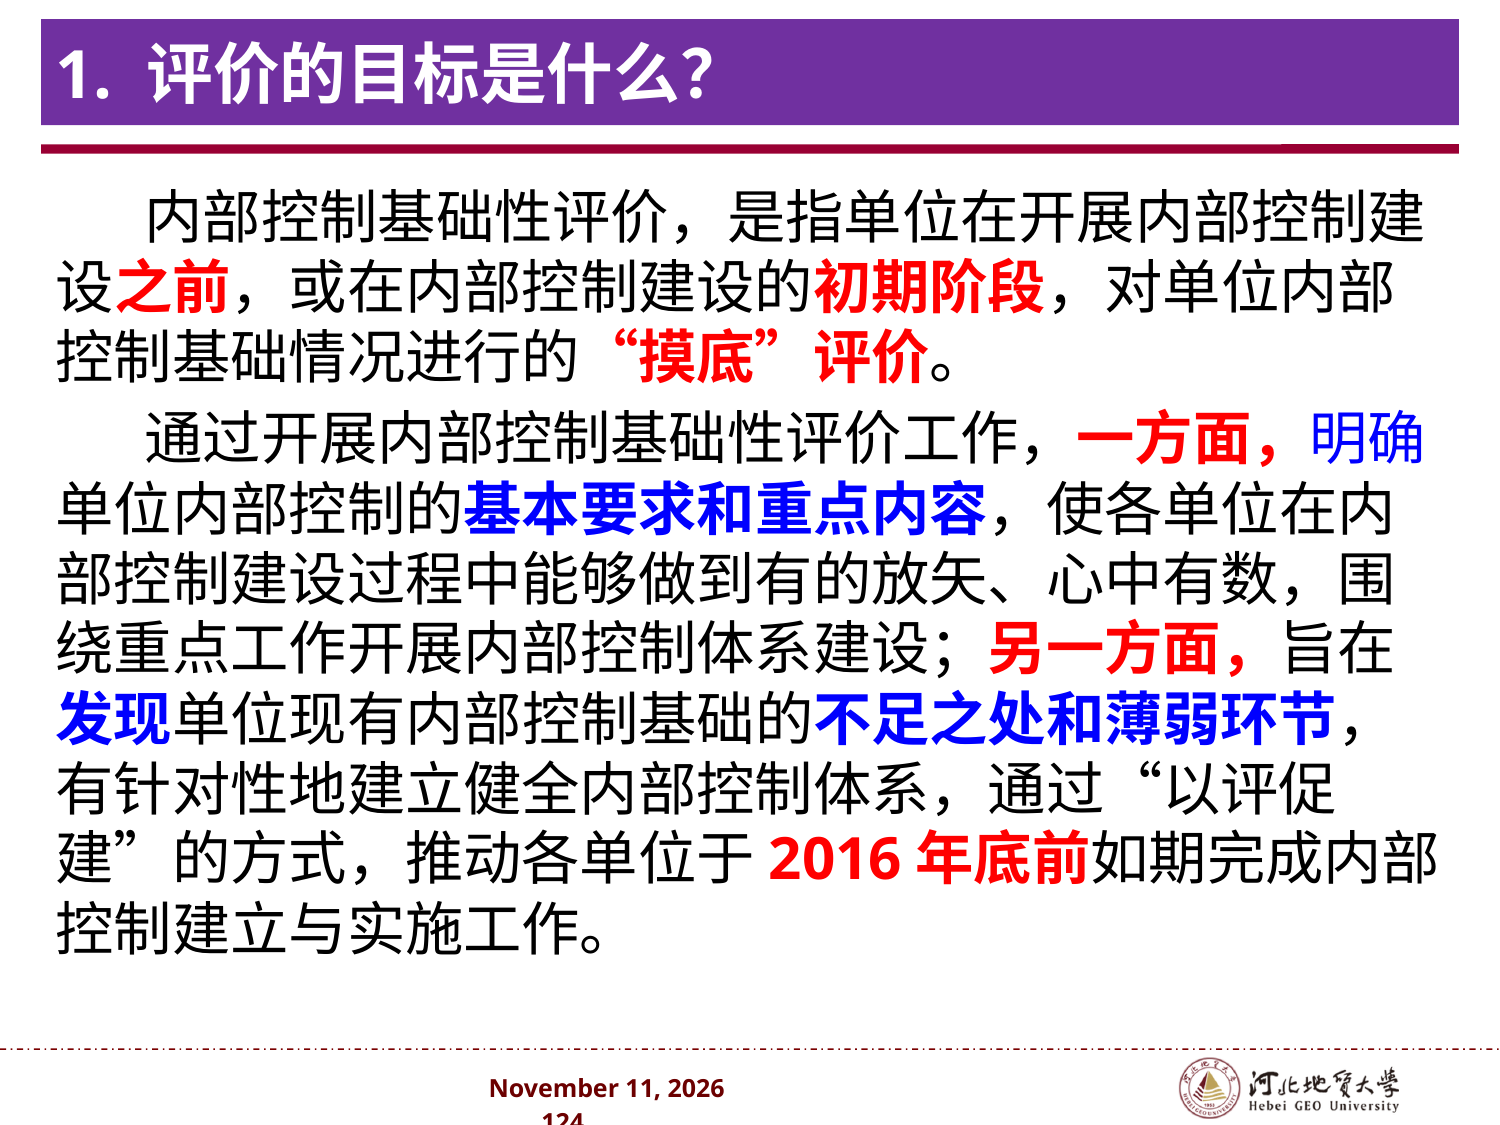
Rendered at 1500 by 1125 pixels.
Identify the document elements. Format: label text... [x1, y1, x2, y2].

title 1. 评价的目标是什么？ [40, 18, 1460, 126]
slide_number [473, 1064, 990, 1109]
list 内部控制基础性评价，是指单位在开展内部控制建设之前，或在内部控制建设的初期阶段，对单位内部控制基础情况进行的“摸底”评价。 通过开展内部控制基础性评价工作，一方面，明确单位内部控制的基本要求和重点内容，使各单位在内部控制建设过程中能够做到有的放矢、心中有数，围绕重点工作开展内部控制体系建设；另一方面，旨在发现单位现有内部控制基础的不足之处和薄弱环节，有针对性地建立健全内部控制体系，通过“以评促建”的方式，推动各单位于2016年底前如期完成内部控制建立与实施工作。 [40, 172, 1460, 1036]
picture [1159, 1049, 1420, 1125]
